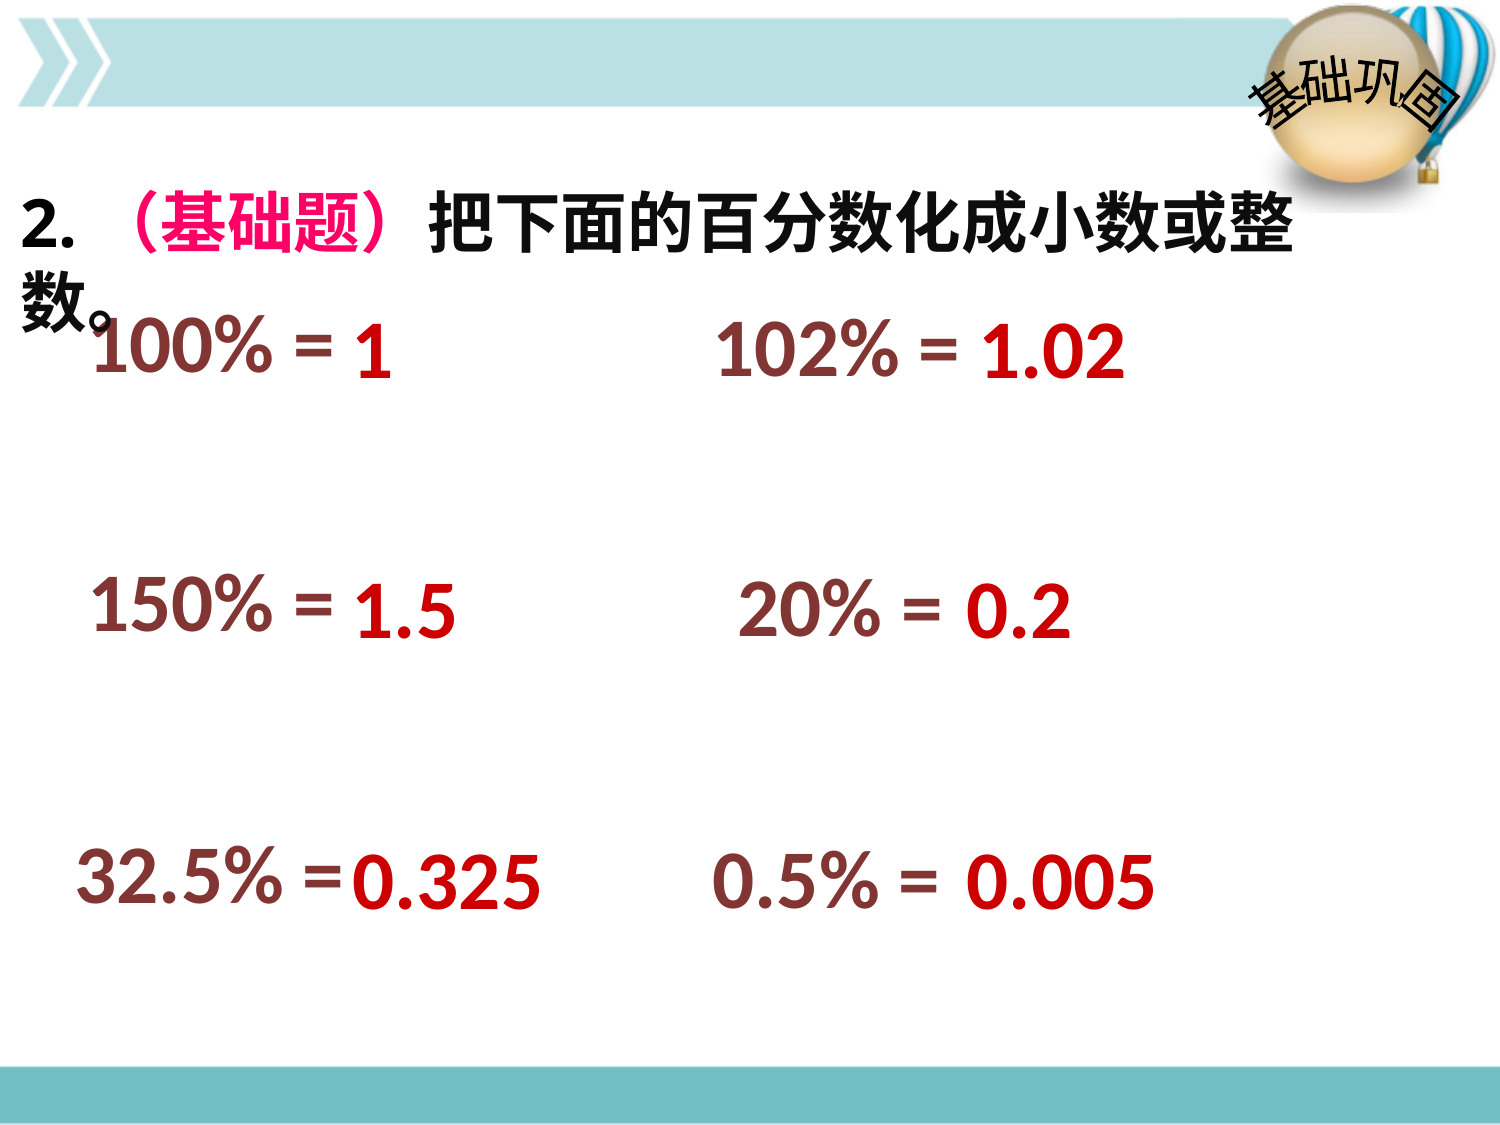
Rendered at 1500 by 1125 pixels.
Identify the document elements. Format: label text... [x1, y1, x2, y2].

text_box 20% = [722, 545, 977, 661]
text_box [1245, 0, 1459, 213]
picture [0, 0, 1500, 1125]
text_box 1.02 [963, 287, 1143, 403]
text_box 0.2 [951, 547, 1088, 663]
text_box 150% = [72, 541, 350, 656]
text_box 0.5% = [697, 817, 974, 933]
text_box 2.（基础题）把下面的百分数化成小数或整数。 [5, 173, 1395, 349]
text_box 0.005 [951, 819, 1173, 934]
text_box 102% = [697, 349, 963, 401]
text_box 32.5% = [59, 812, 360, 928]
text_box 1 [336, 287, 409, 403]
text_box 0.325 [337, 819, 559, 934]
text_box 1.5 [337, 547, 474, 663]
text_box 100% = [72, 349, 336, 396]
